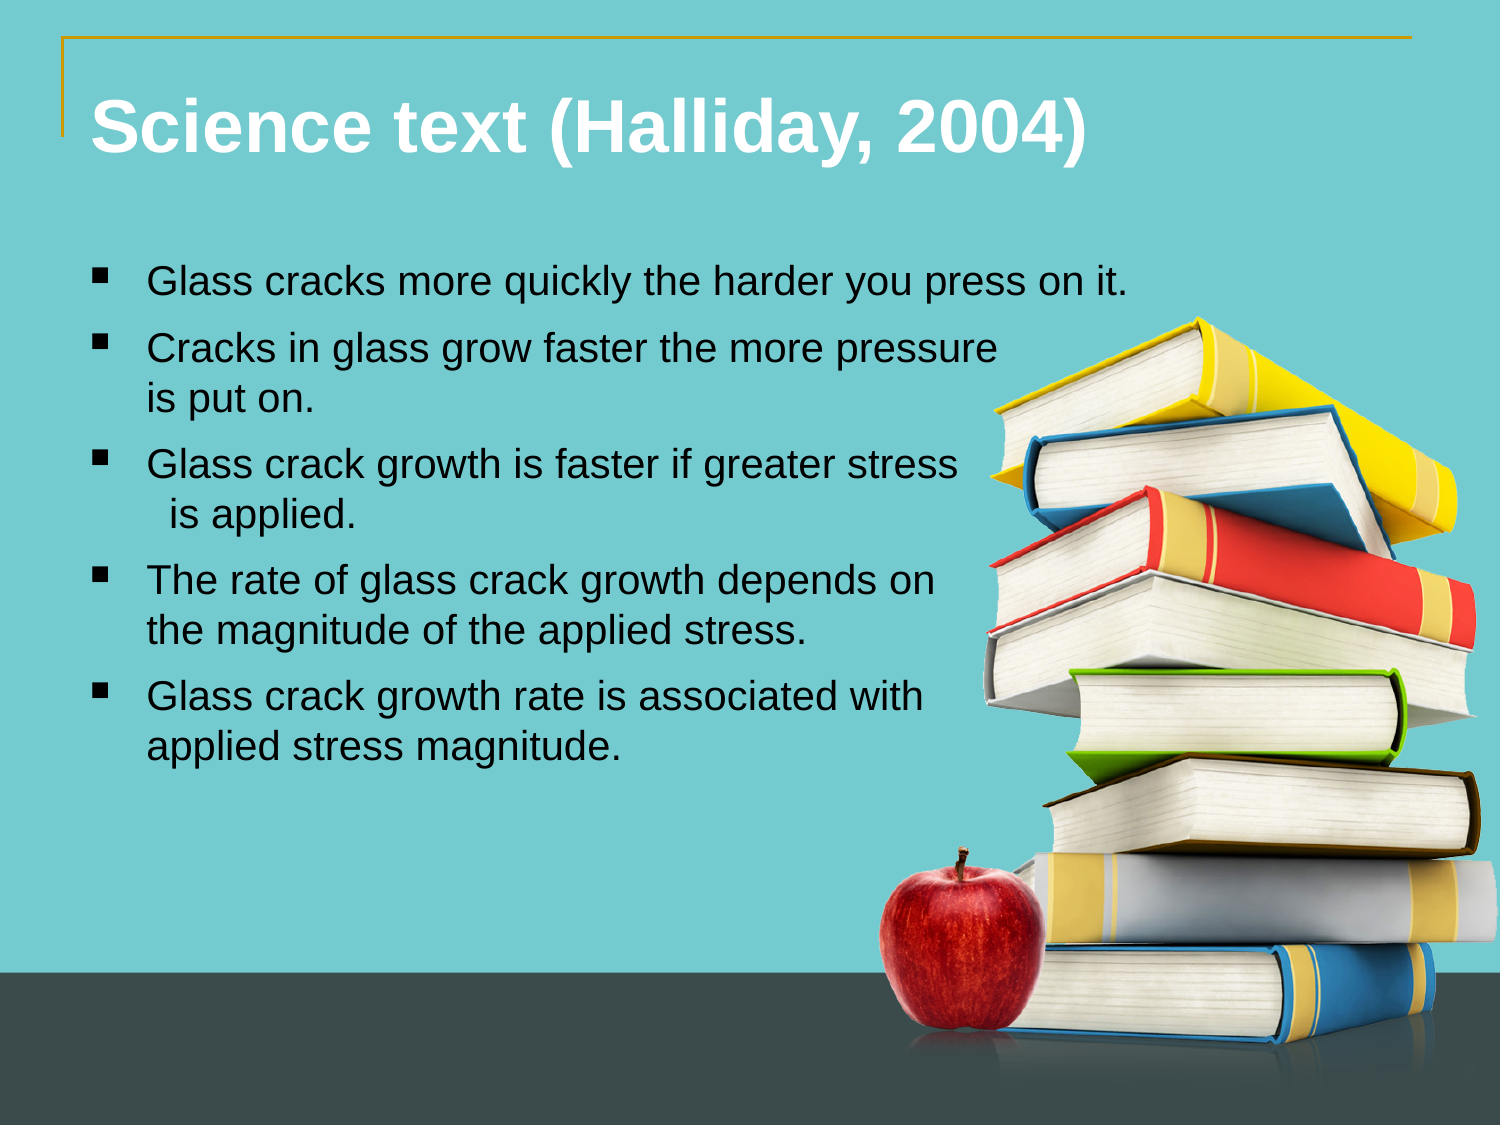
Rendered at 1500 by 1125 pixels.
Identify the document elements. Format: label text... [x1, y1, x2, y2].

list Science text (Halliday, 2004) Glass cracks more quickly the harder you press on it. Cracks in glass grow faster the more pressure is put on. Glass crack growth is faster if greater stress is applied. The rate of glass crack growth depends on the magnitude of the applied stress. Glass crack growth rate is associated with applied stress magnitude. [74, 70, 1376, 238]
picture [878, 316, 1500, 1094]
